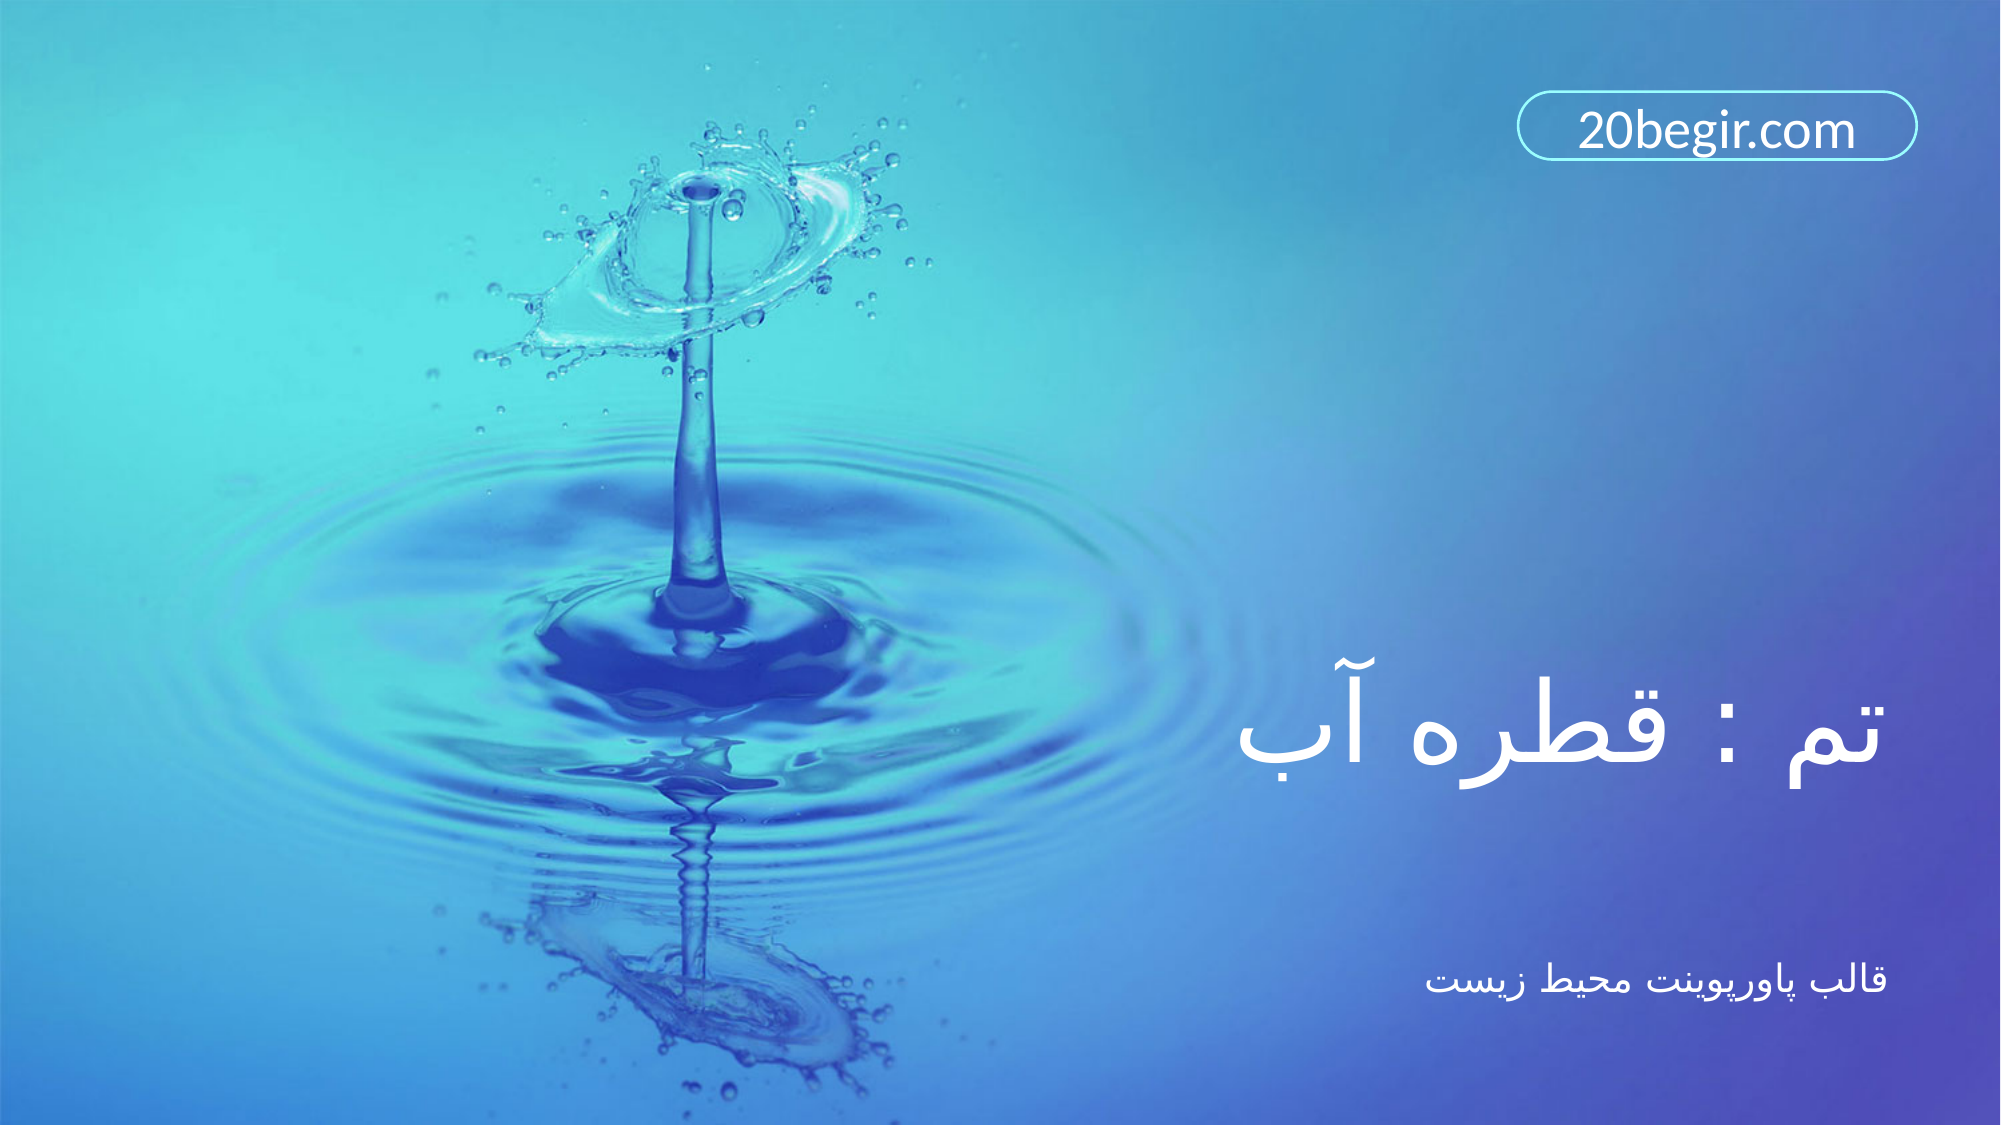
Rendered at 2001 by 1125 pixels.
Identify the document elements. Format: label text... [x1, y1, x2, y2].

text_box تم : قطره آب [1026, 642, 1904, 792]
text_box 20begir.com [1517, 90, 1918, 161]
picture [0, 0, 2001, 1125]
text_box قالب پاورپوینت محیط زیست [1026, 946, 1904, 1008]
